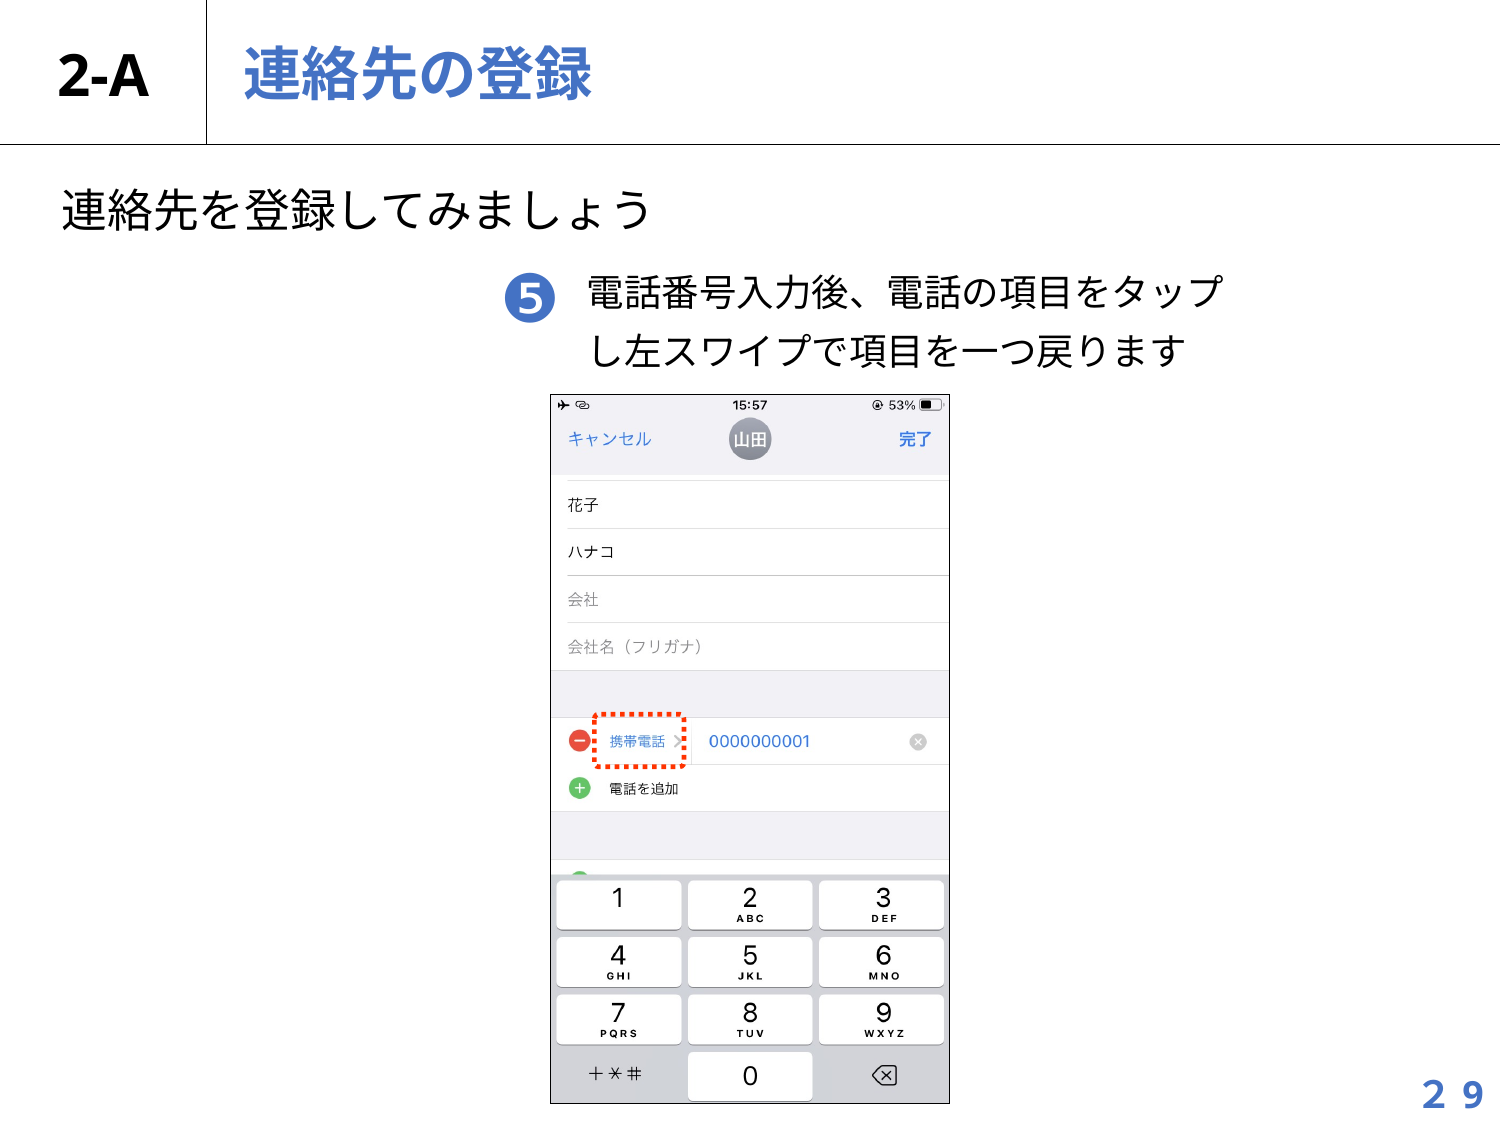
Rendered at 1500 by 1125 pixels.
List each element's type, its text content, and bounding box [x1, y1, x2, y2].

text_box ２9 [1399, 1063, 1500, 1123]
text_box 連絡先を登録してみましょう [46, 180, 1422, 274]
title 連絡先の登録 [228, 36, 1472, 116]
text_box 電話番号入力後、電話の項目をタップし左スワイプで項目を一つ戻ります [571, 248, 1247, 381]
text_box ❺ [486, 248, 563, 343]
picture [550, 394, 950, 1104]
text_box 2-A [0, 0, 207, 147]
